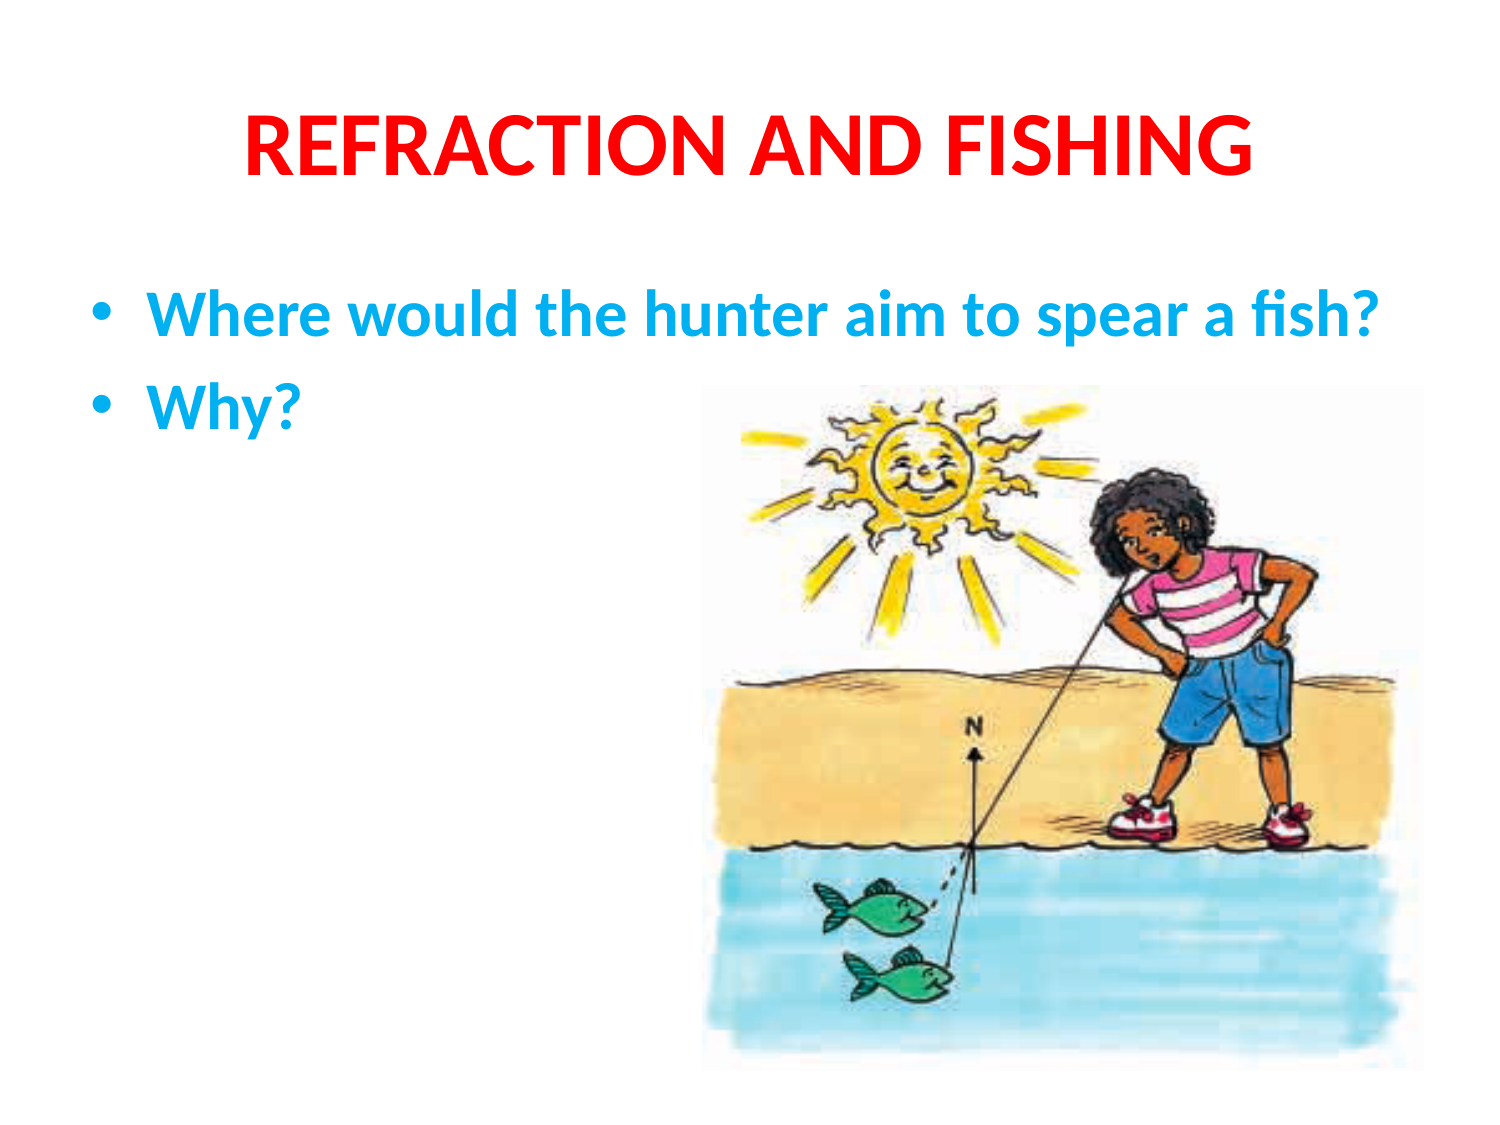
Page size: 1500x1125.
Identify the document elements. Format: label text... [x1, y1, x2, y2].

title REFRACTION AND FISHING [75, 45, 1425, 233]
list Where would the hunter aim to spear a fish? Why? [75, 262, 1425, 1005]
picture [702, 385, 1424, 1071]
